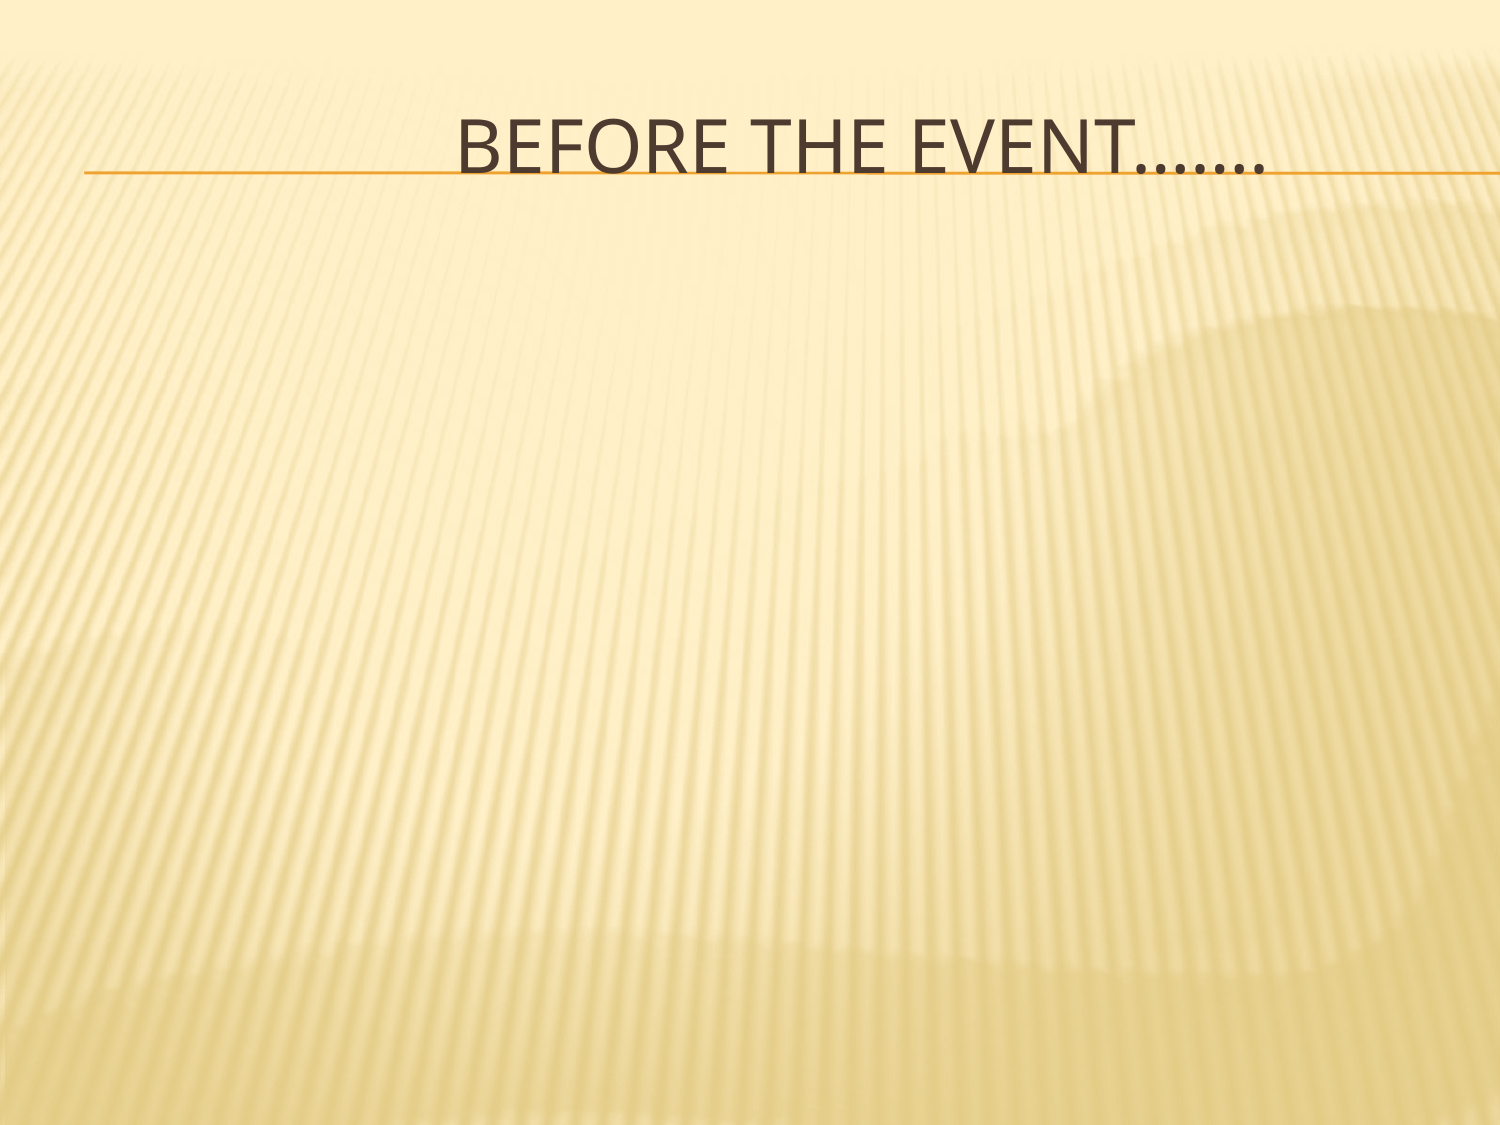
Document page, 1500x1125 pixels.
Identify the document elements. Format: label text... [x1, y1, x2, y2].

title Before the event……. [50, 75, 1475, 213]
